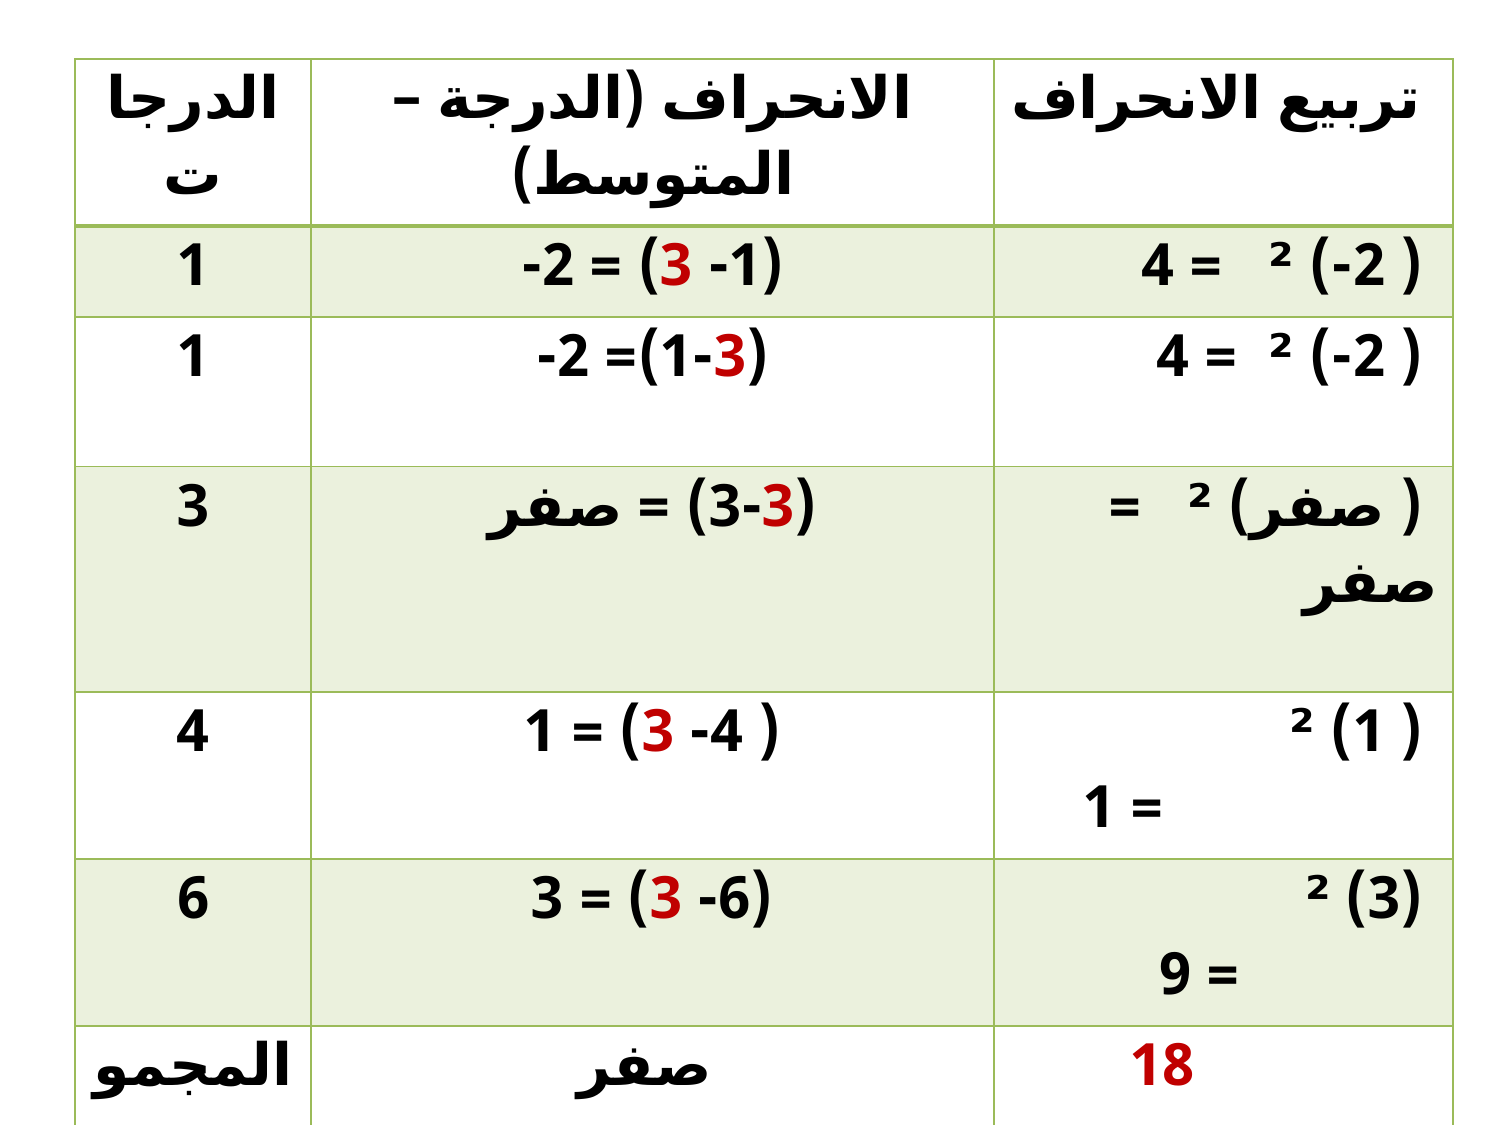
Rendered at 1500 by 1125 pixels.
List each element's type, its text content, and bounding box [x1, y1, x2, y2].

table_cell المجموع [76, 1027, 310, 1125]
table_cell 1 [76, 318, 310, 466]
table_cell (1-3)= 2- [312, 318, 993, 466]
table_cell (3) ² = 9 [995, 860, 1452, 1025]
table_cell ( صفر) ² = صفر [995, 467, 1452, 691]
table_cell (3-3) = صفر [312, 467, 993, 691]
table_cell 4 [76, 693, 310, 858]
table_cell ( 4- 3) = 1 [312, 693, 993, 858]
table_cell ( 2-) ² = 4 [995, 228, 1452, 316]
table_cell (6- 3) = 3 [312, 860, 993, 1025]
table_cell ( 1) ² = 1 [995, 693, 1452, 858]
table_cell 3 [76, 467, 310, 691]
table_cell 1 [76, 228, 310, 316]
table_header الانحراف (الدرجة – المتوسط) [312, 60, 993, 224]
table_cell ( 2-) ² = 4 [995, 318, 1452, 466]
table_cell 18 [995, 1027, 1452, 1125]
table_cell صفر [312, 1027, 993, 1125]
table_cell (1- 3) = 2- [312, 228, 993, 316]
table_cell 6 [76, 860, 310, 1025]
table_header الدرجات [76, 60, 310, 224]
table_header تربيع الانحراف [995, 60, 1452, 224]
